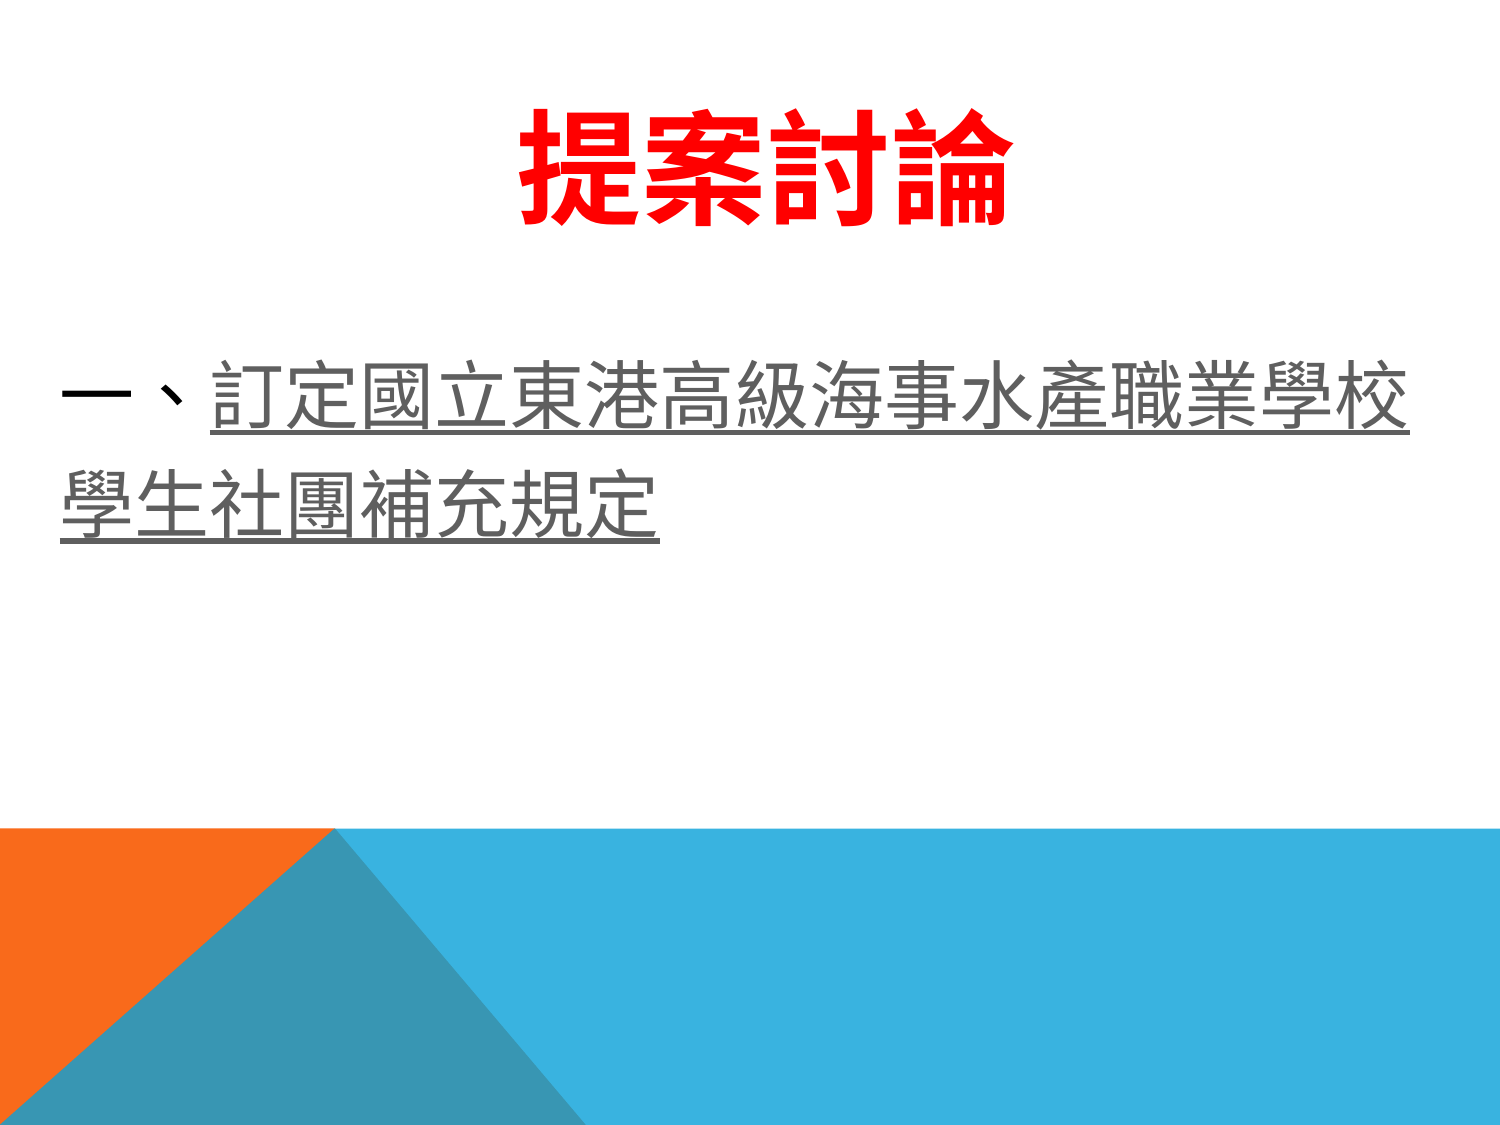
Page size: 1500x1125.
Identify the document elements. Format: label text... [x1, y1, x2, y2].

text_box 一、訂定國立東港高級海事水產職業學校學生社團補充規定 [0, 231, 1477, 754]
text_box 提案討論 [501, 83, 1032, 231]
